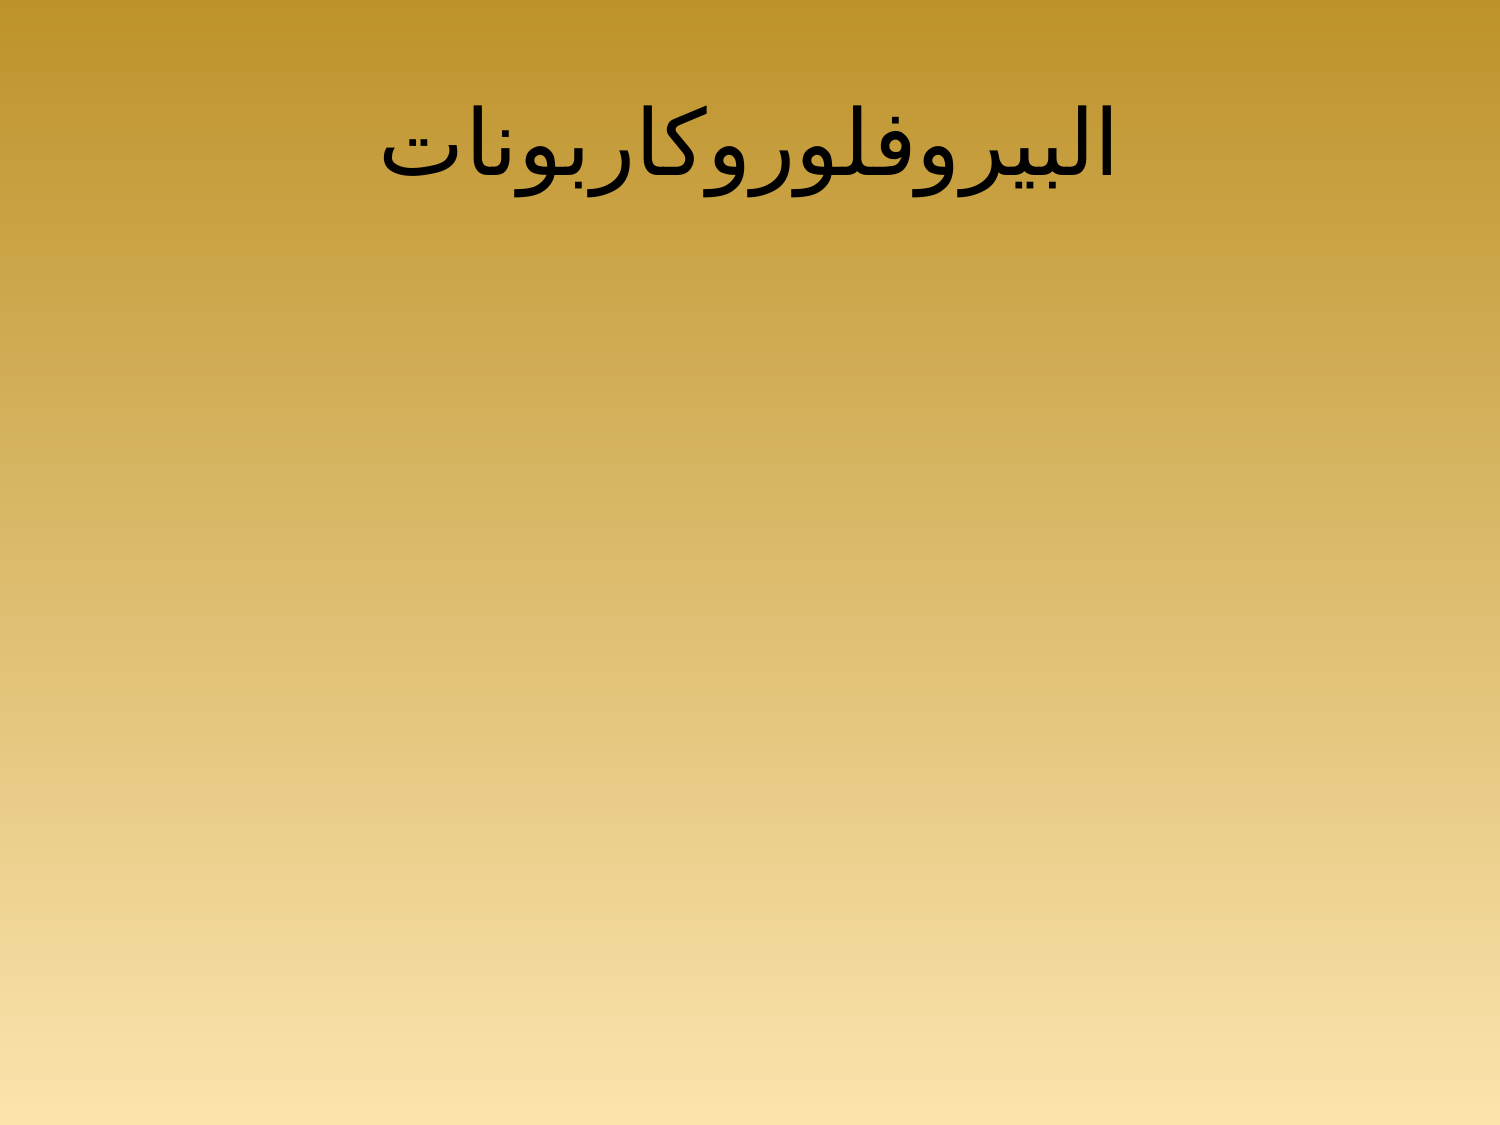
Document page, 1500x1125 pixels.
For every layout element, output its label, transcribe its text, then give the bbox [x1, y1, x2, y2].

title البيروفلوروكاربونات [75, 45, 1425, 233]
